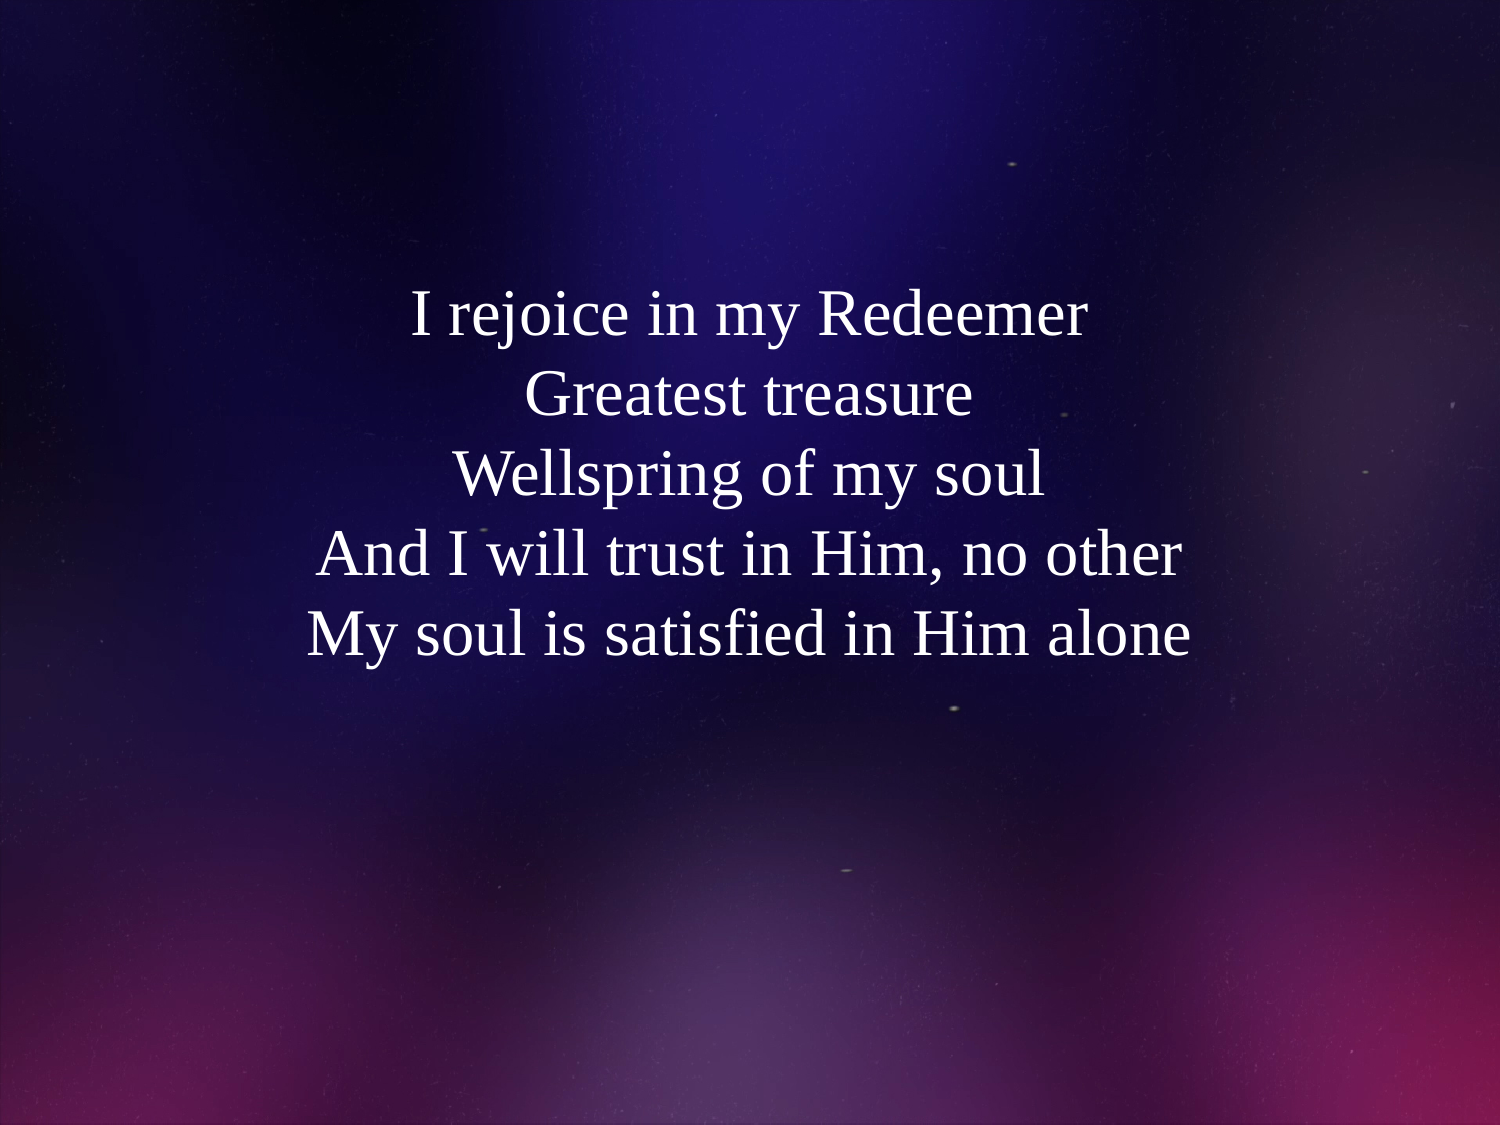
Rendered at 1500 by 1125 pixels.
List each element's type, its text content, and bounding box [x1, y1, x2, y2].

title I rejoice in my Redeemer Greatest treasure Wellspring of my soul And I will trust in Him, no other My soul is satisfied in Him alone [112, 375, 1388, 563]
picture [0, 0, 1500, 1125]
